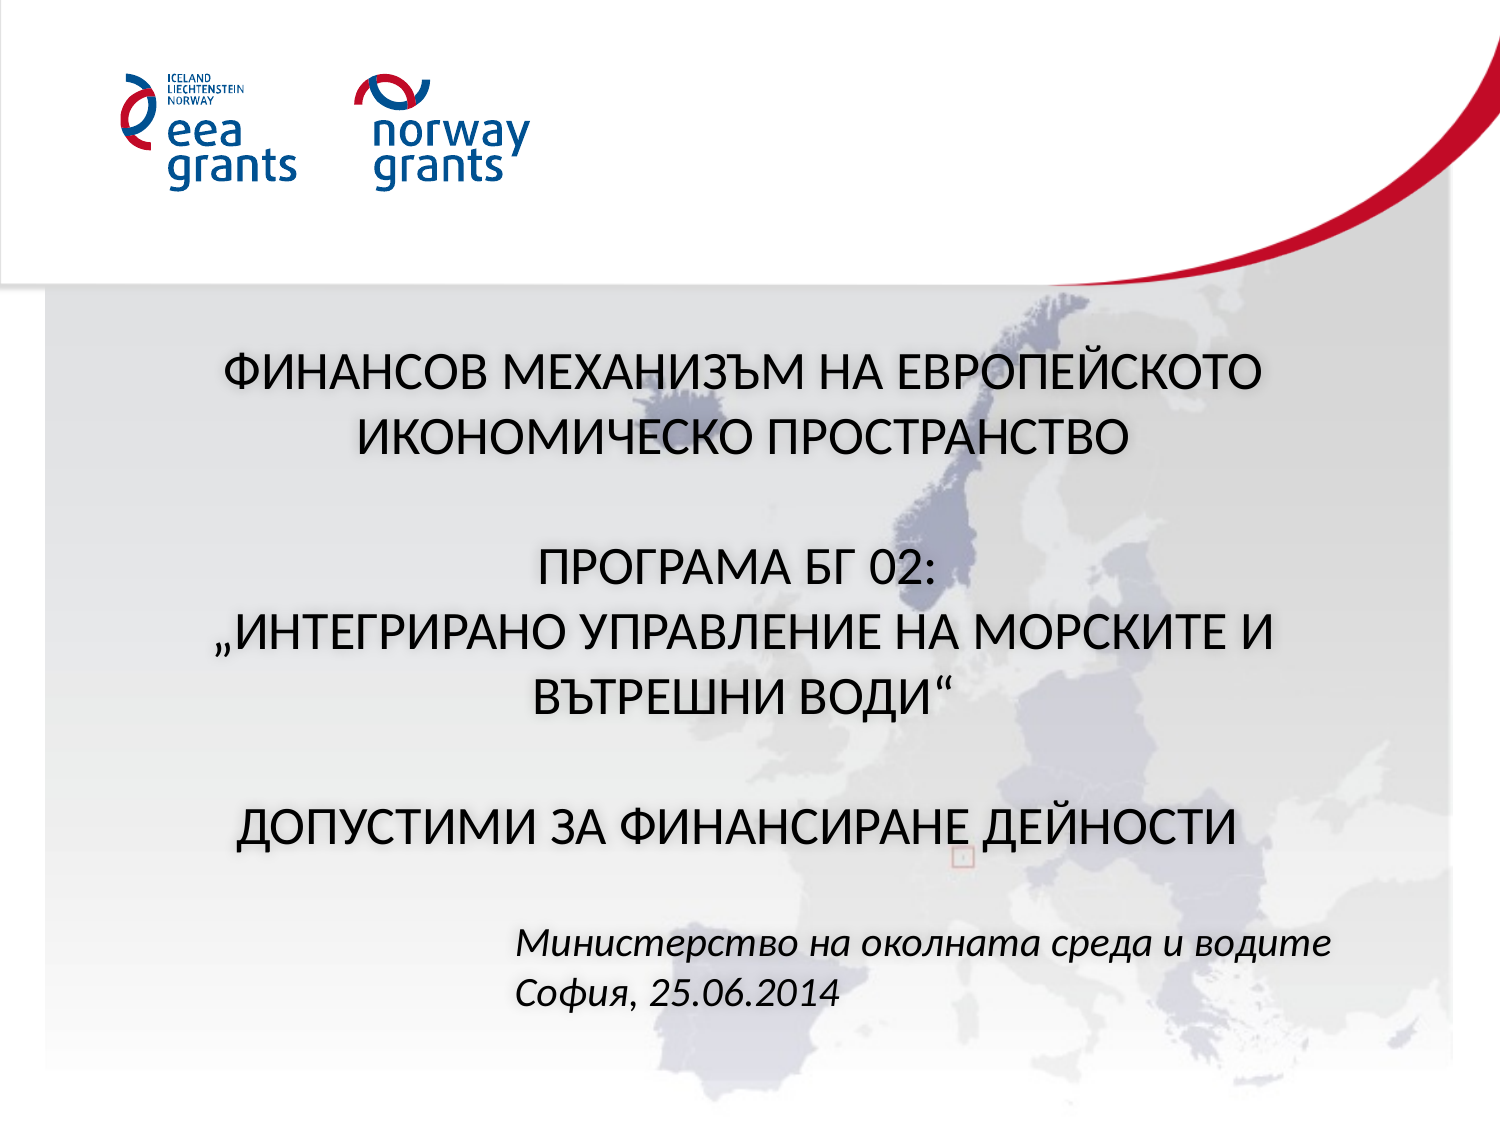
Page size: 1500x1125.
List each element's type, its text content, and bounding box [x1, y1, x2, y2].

text_box ФИНАНСОВ МЕХАНИЗЪМ НА ЕВРОПЕЙСКОТО ИКОНОМИЧЕСКО ПРОСТРАНСТВО ПРОГРАМА БГ 02: „ИНТЕГРИРАНО УПРАВЛЕНИЕ НА МОРСКИТЕ И ВЪТРЕШНИ ВОДИ“ ДОПУСТИМИ ЗА ФИНАНСИРАНЕ ДЕЙНОСТИ [73, 308, 1415, 882]
picture [45, 164, 1453, 1123]
text_box Министерство на околната среда и водите София, 25.06.2014 [500, 881, 1375, 1048]
